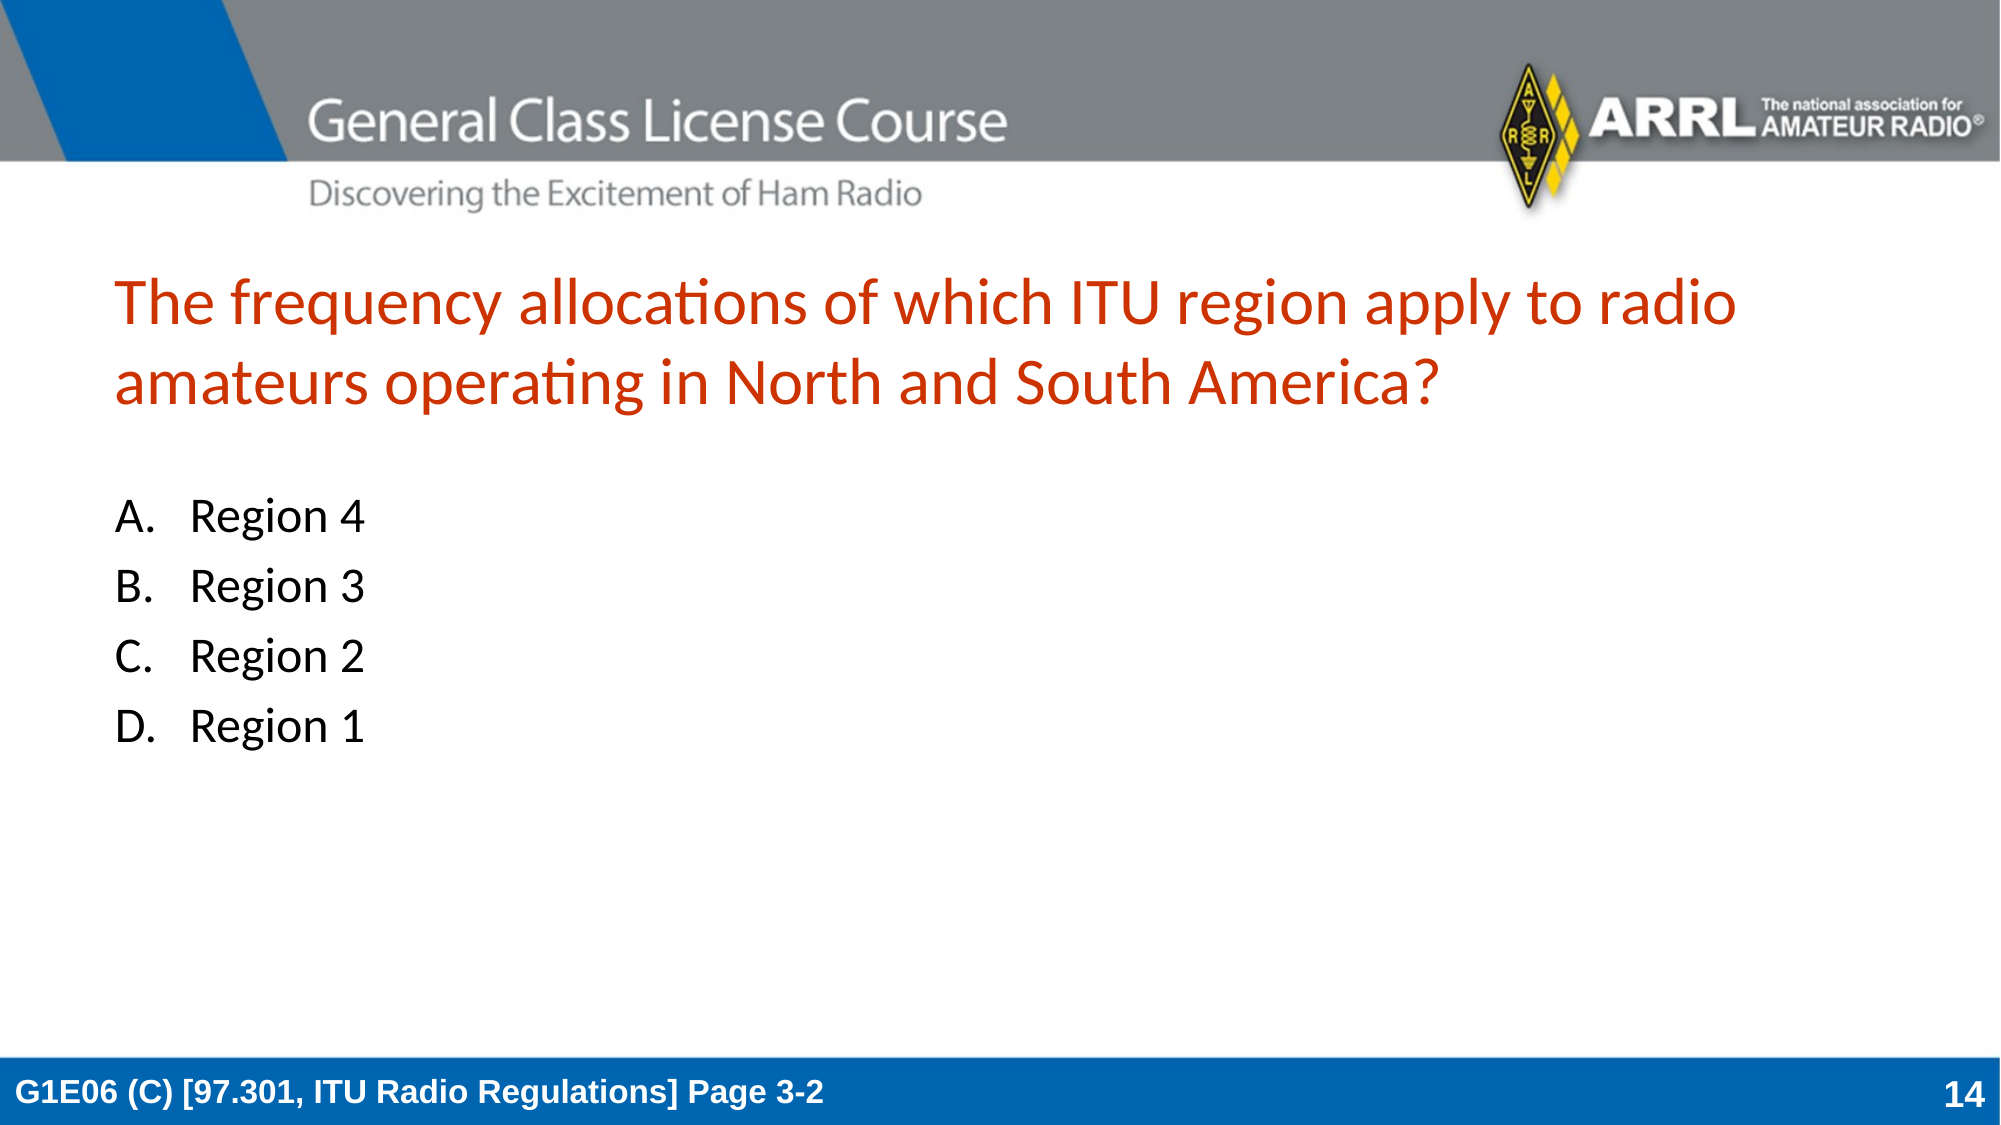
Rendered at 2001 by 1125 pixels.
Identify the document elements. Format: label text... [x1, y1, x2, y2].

text_box 14 [1875, 1062, 2000, 1123]
text_box G1E06 (C) [97.301, ITU Radio Regulations] Page 3-2 [0, 1062, 1313, 1118]
title The frequency allocations of which ITU region apply to radio amateurs operating in North and South America? [99, 249, 1900, 388]
picture [0, 0, 2001, 1125]
list Region 4 Region 3 Region 2 Region 1 [99, 474, 1900, 1005]
